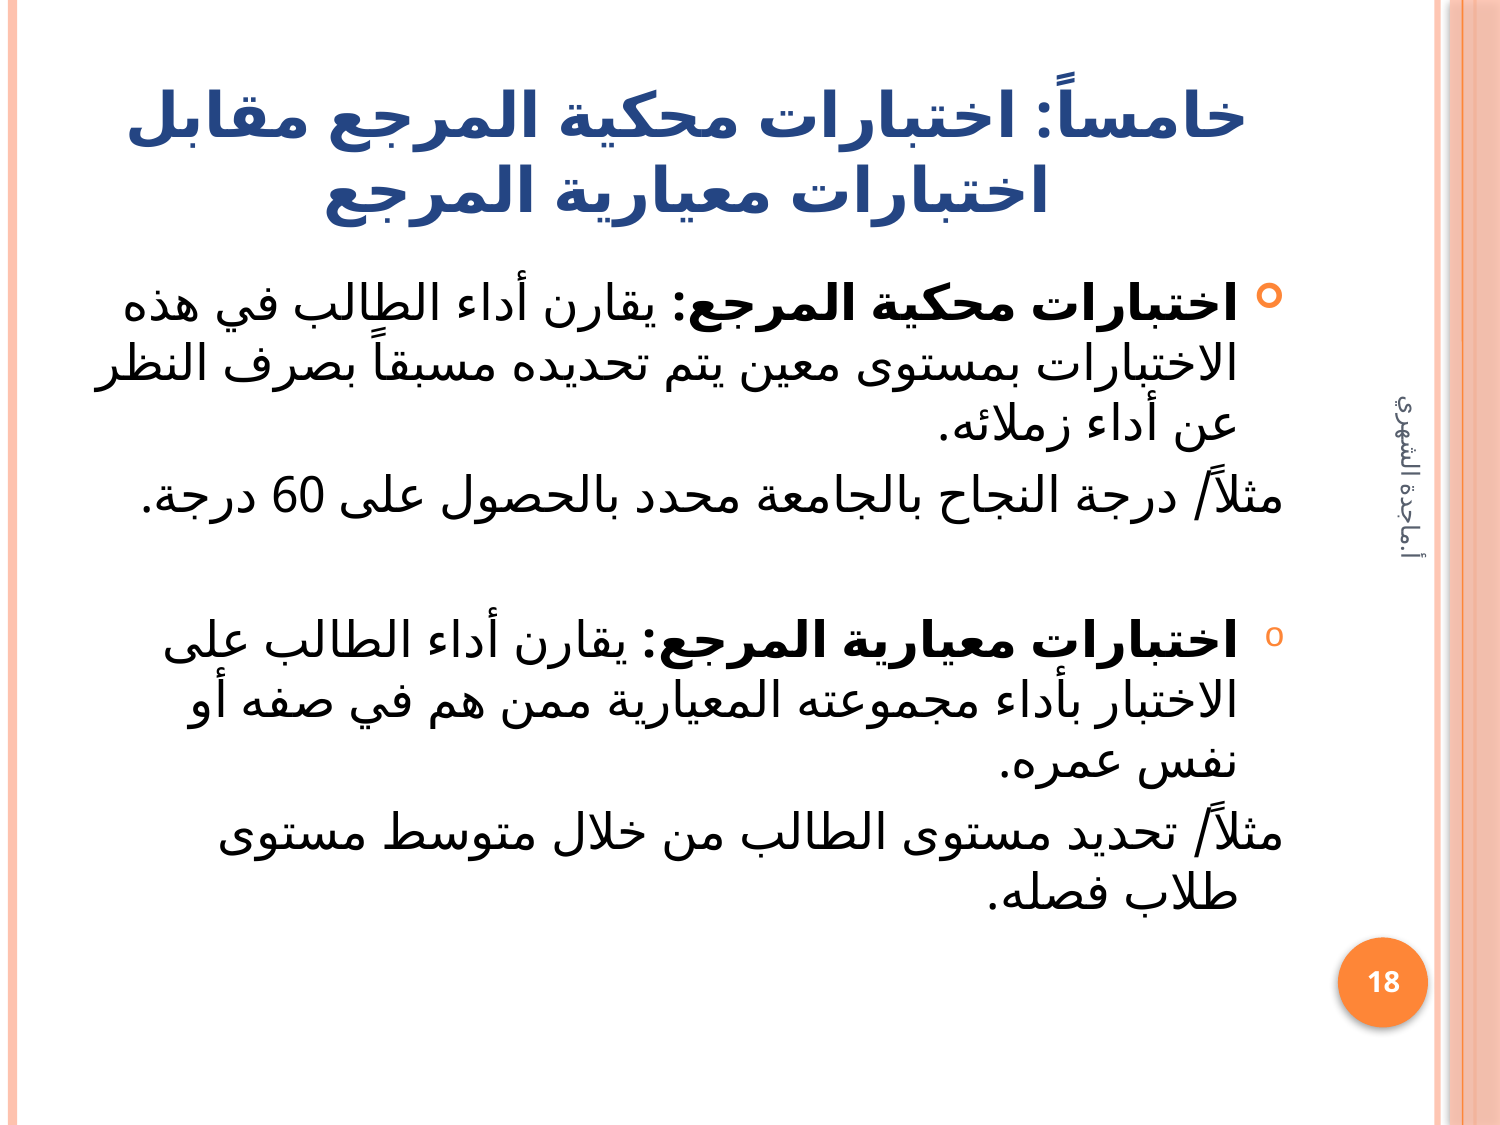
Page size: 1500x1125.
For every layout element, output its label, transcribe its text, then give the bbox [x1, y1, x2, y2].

footer أ.ماجدة الشهري [1379, 380, 1440, 906]
list اختبارات محكية المرجع: يقارن أداء الطالب في هذه الاختبارات بمستوى معين يتم تحديده مسبقاً بصرف النظر عن أداء زملائه. مثلاً/ درجة النجاح بالجامعة محدد بالحصول على 60 درجة. اختبارات معيارية المرجع: يقارن أداء الطالب على الاختبار بأداء مجموعته المعيارية ممن هم في صفه أو نفس عمره. مثلاً/ تحديد مستوى الطالب من خلال متوسط مستوى طلاب فصله. [75, 262, 1300, 1062]
title خامساً: اختبارات محكية المرجع مقابل اختبارات معيارية المرجع [75, 45, 1300, 233]
slide_number 18 [1333, 940, 1434, 1027]
